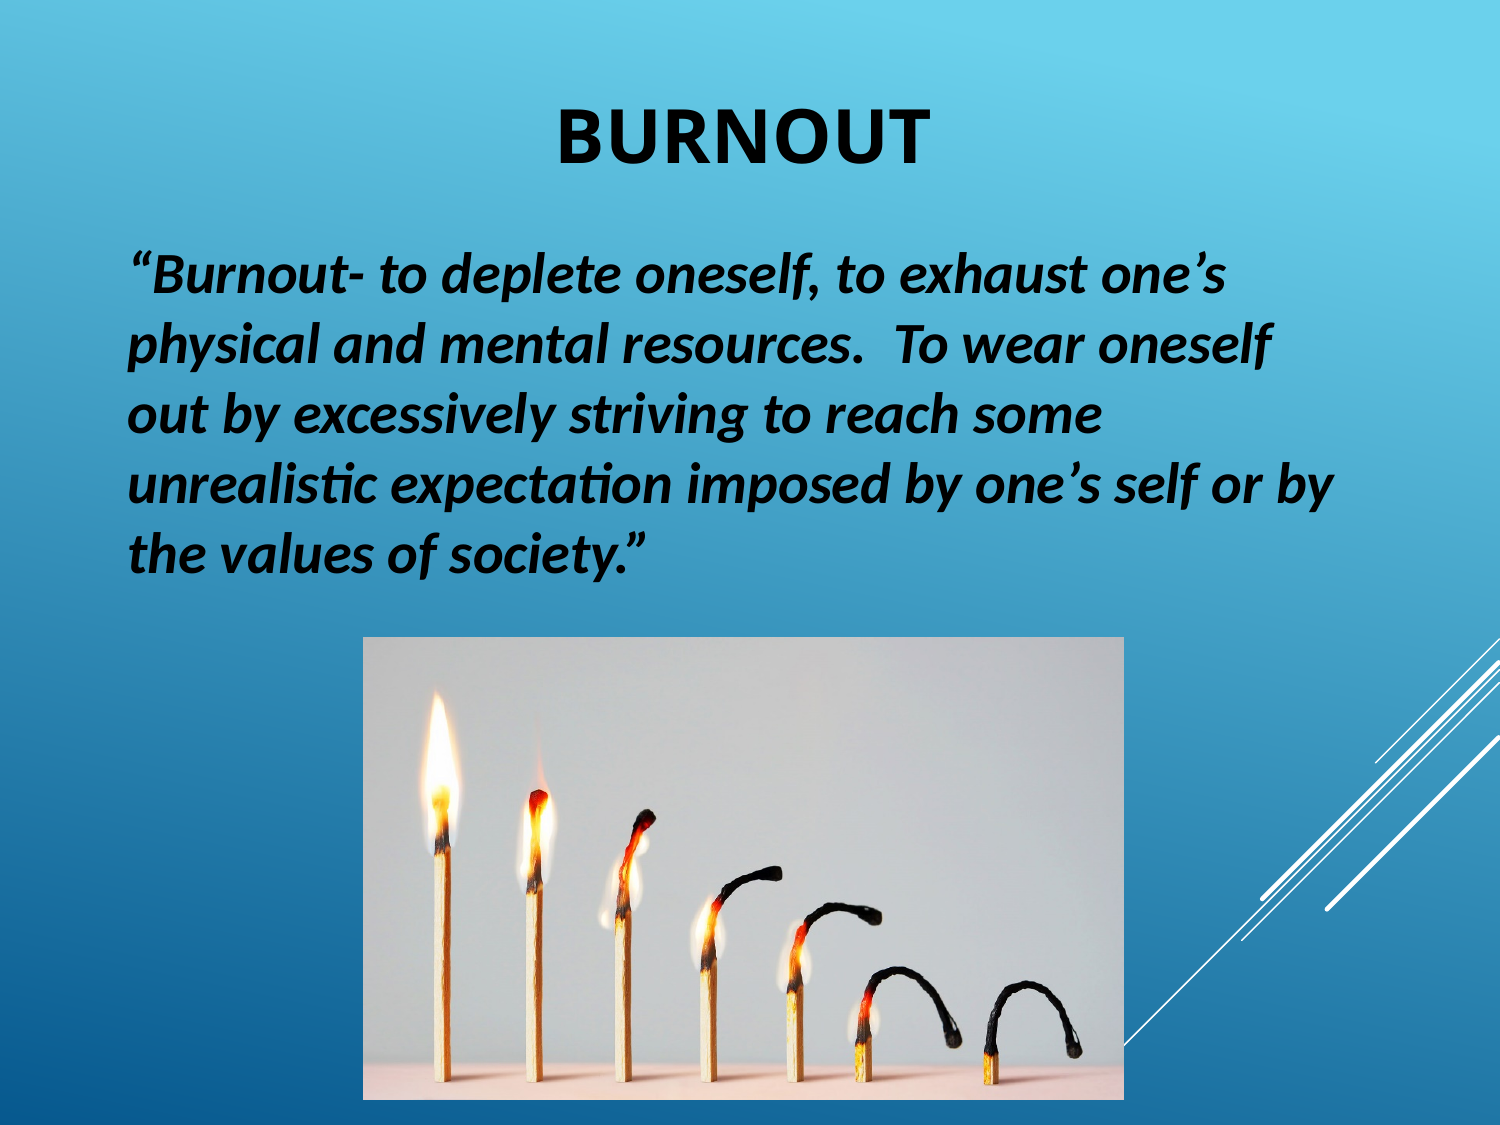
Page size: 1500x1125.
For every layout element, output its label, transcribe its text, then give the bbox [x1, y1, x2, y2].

text_box BURNOUT [540, 81, 948, 187]
text_box “Burnout- to deplete oneself, to exhaust one’s physical and mental resources. To wear oneself out by excessively striving to reach some unrealistic expectation imposed by one’s self or by the values of society.” [112, 228, 1375, 593]
picture [363, 637, 1124, 1101]
